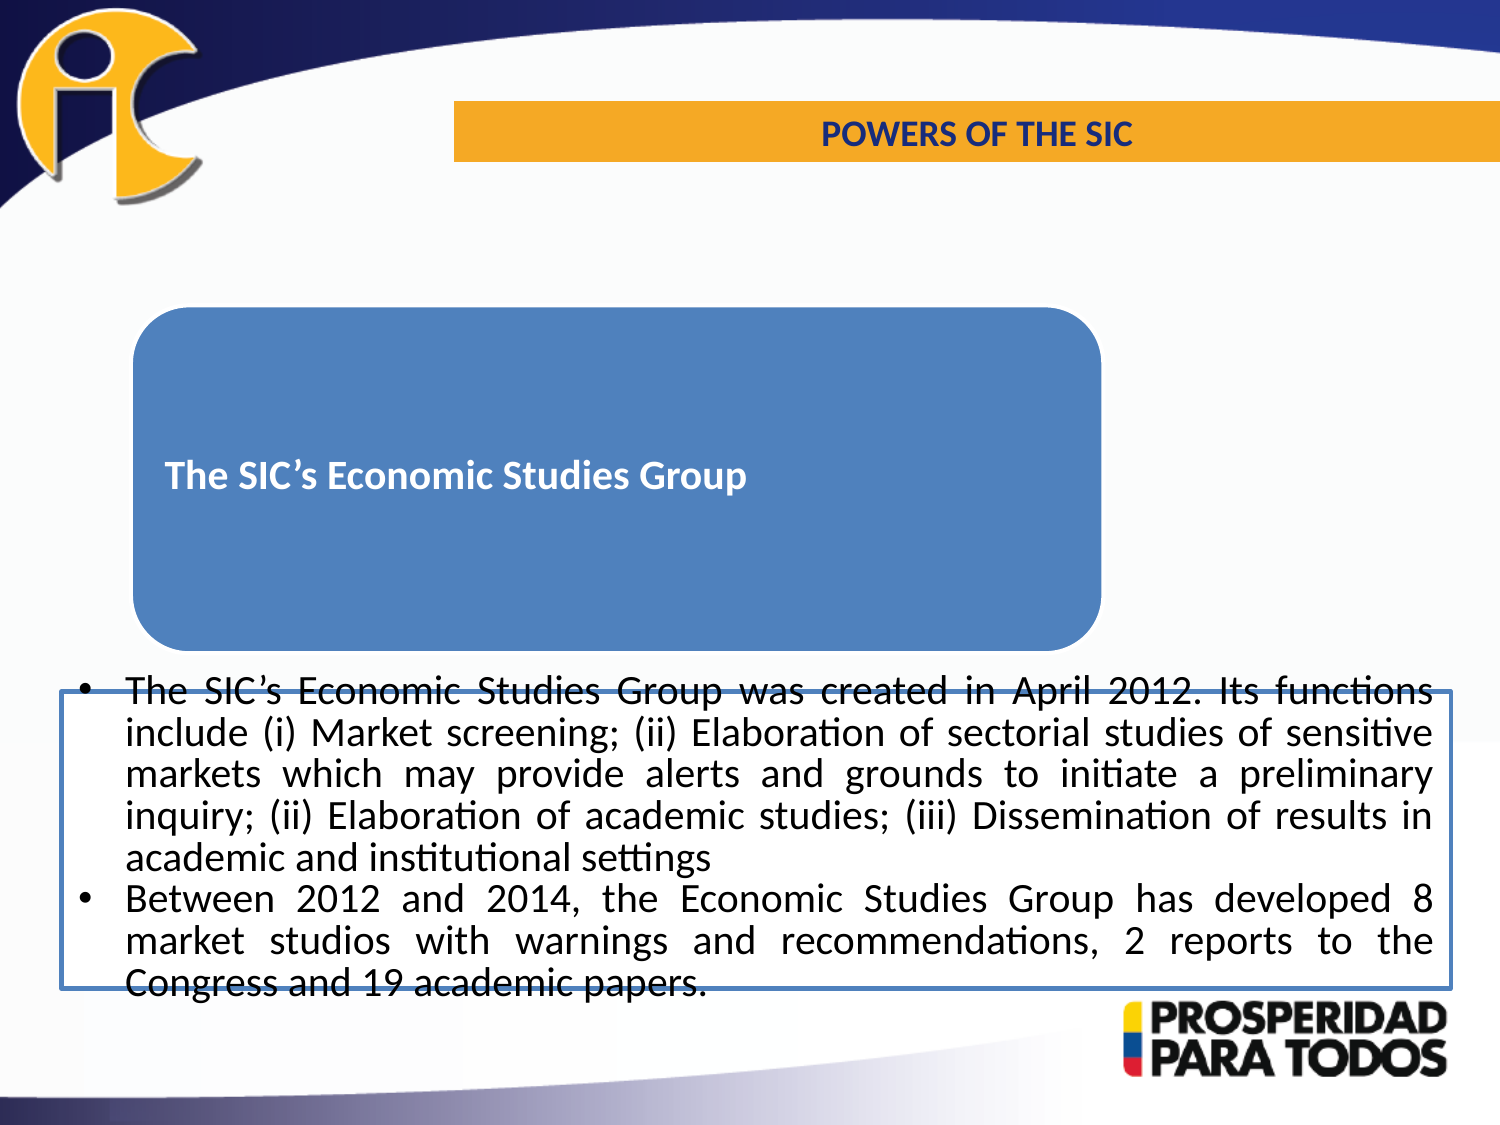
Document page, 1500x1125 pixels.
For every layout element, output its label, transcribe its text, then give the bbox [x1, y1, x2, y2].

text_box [61, 266, 1452, 989]
picture [0, 0, 1500, 1125]
text_box [1046, 994, 1455, 1013]
text_box POWERS OF THE SIC [454, 101, 1500, 162]
